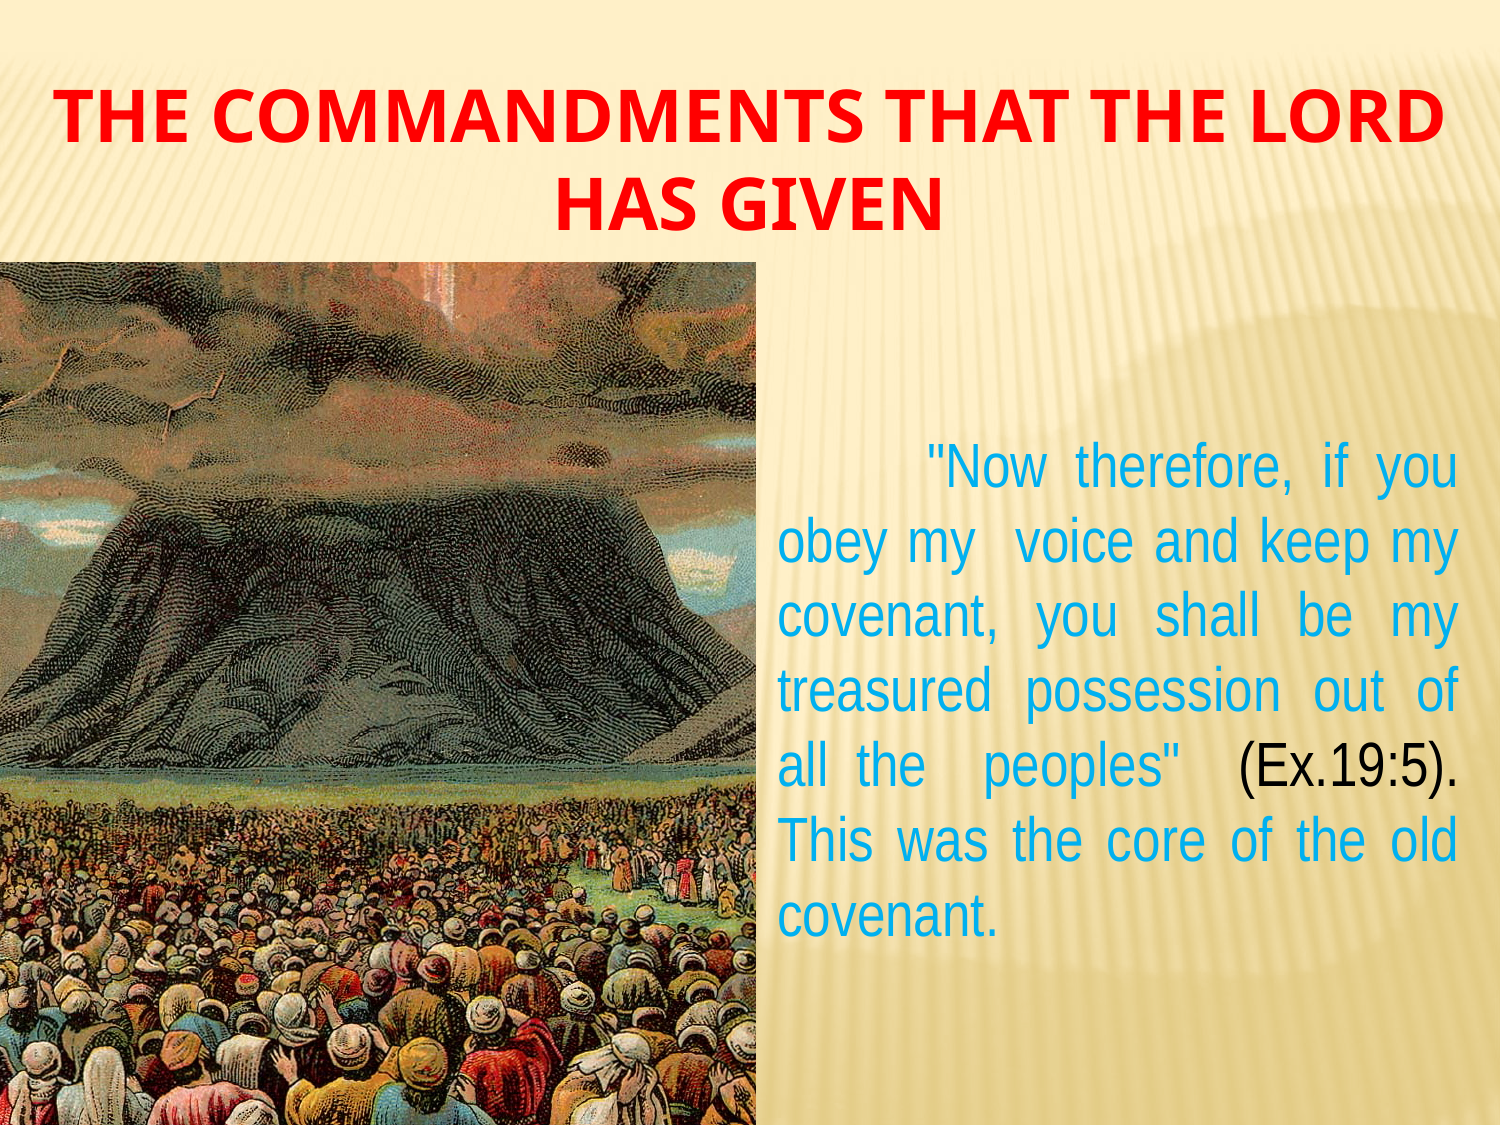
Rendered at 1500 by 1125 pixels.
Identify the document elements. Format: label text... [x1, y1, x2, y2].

text_box "Now therefore, if you obey my voice and keep my covenant, you shall be my treasured possession out of all the peoples" (Ex.19:5). This was the core of the old covenant. [764, 417, 1475, 957]
text_box THE COMMANDMENTS THAT THE LORD HAS GIVEN [0, 62, 1500, 253]
picture [0, 262, 756, 1125]
